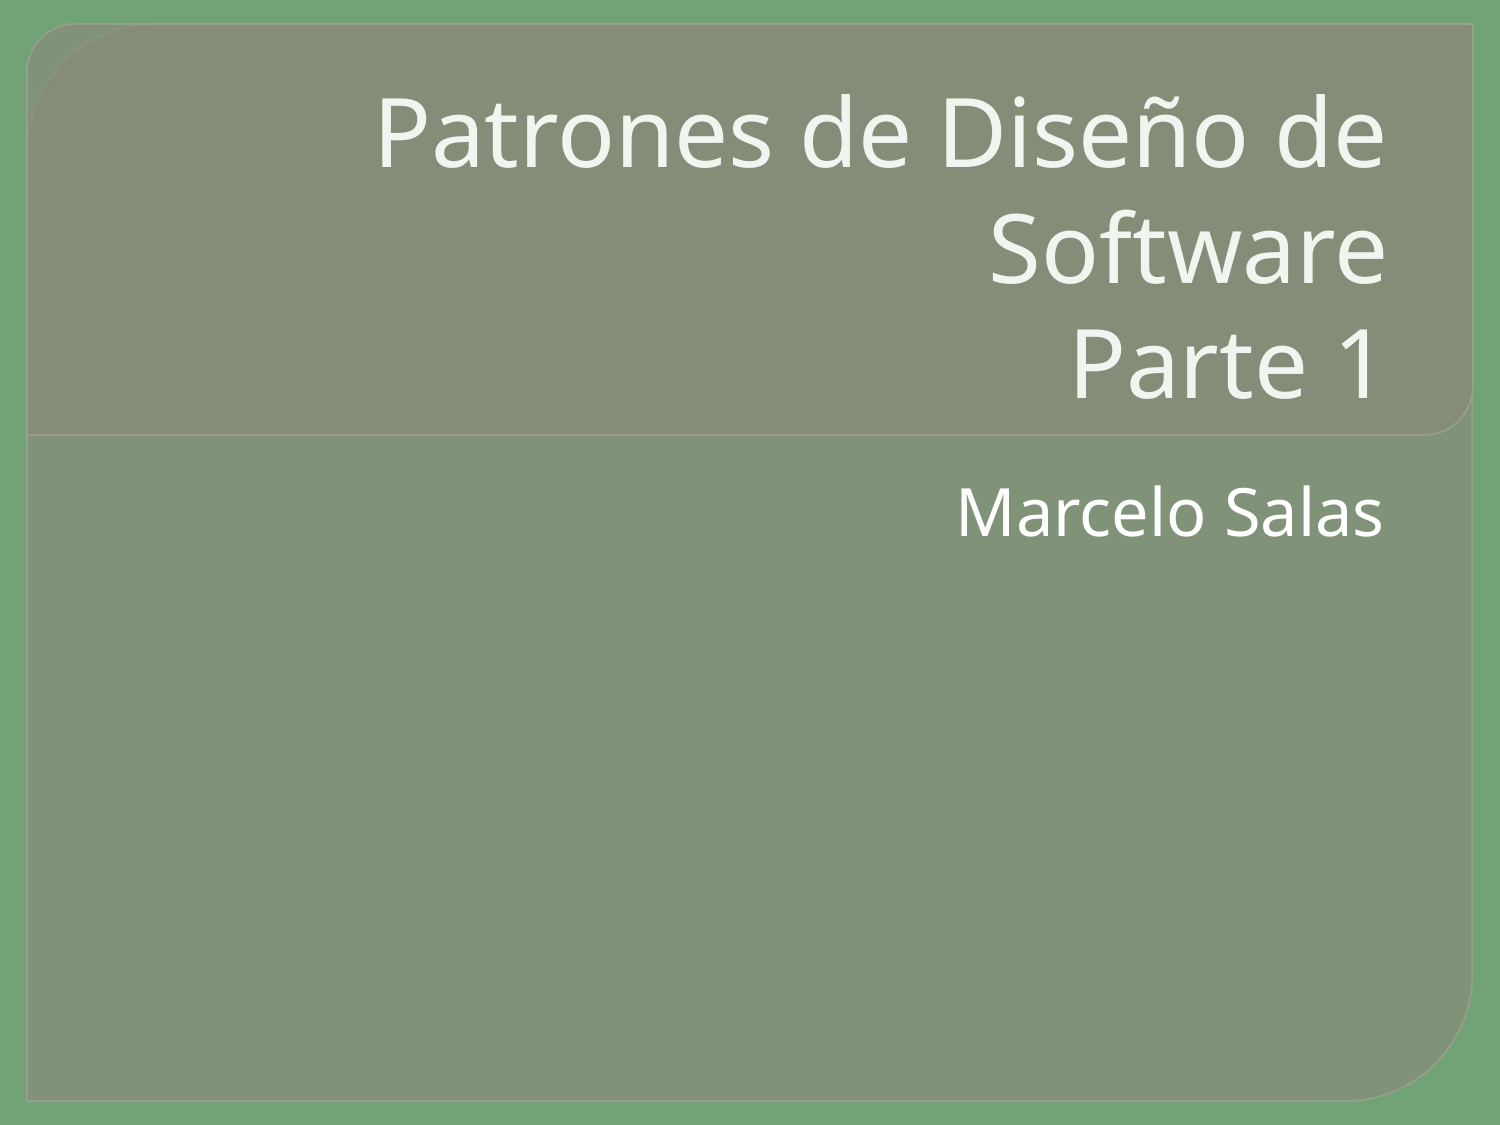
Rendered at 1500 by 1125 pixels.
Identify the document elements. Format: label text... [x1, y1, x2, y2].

title Patrones de Diseño de Software Parte 1 [76, 62, 1427, 425]
subtitle Marcelo Salas [350, 462, 1427, 750]
